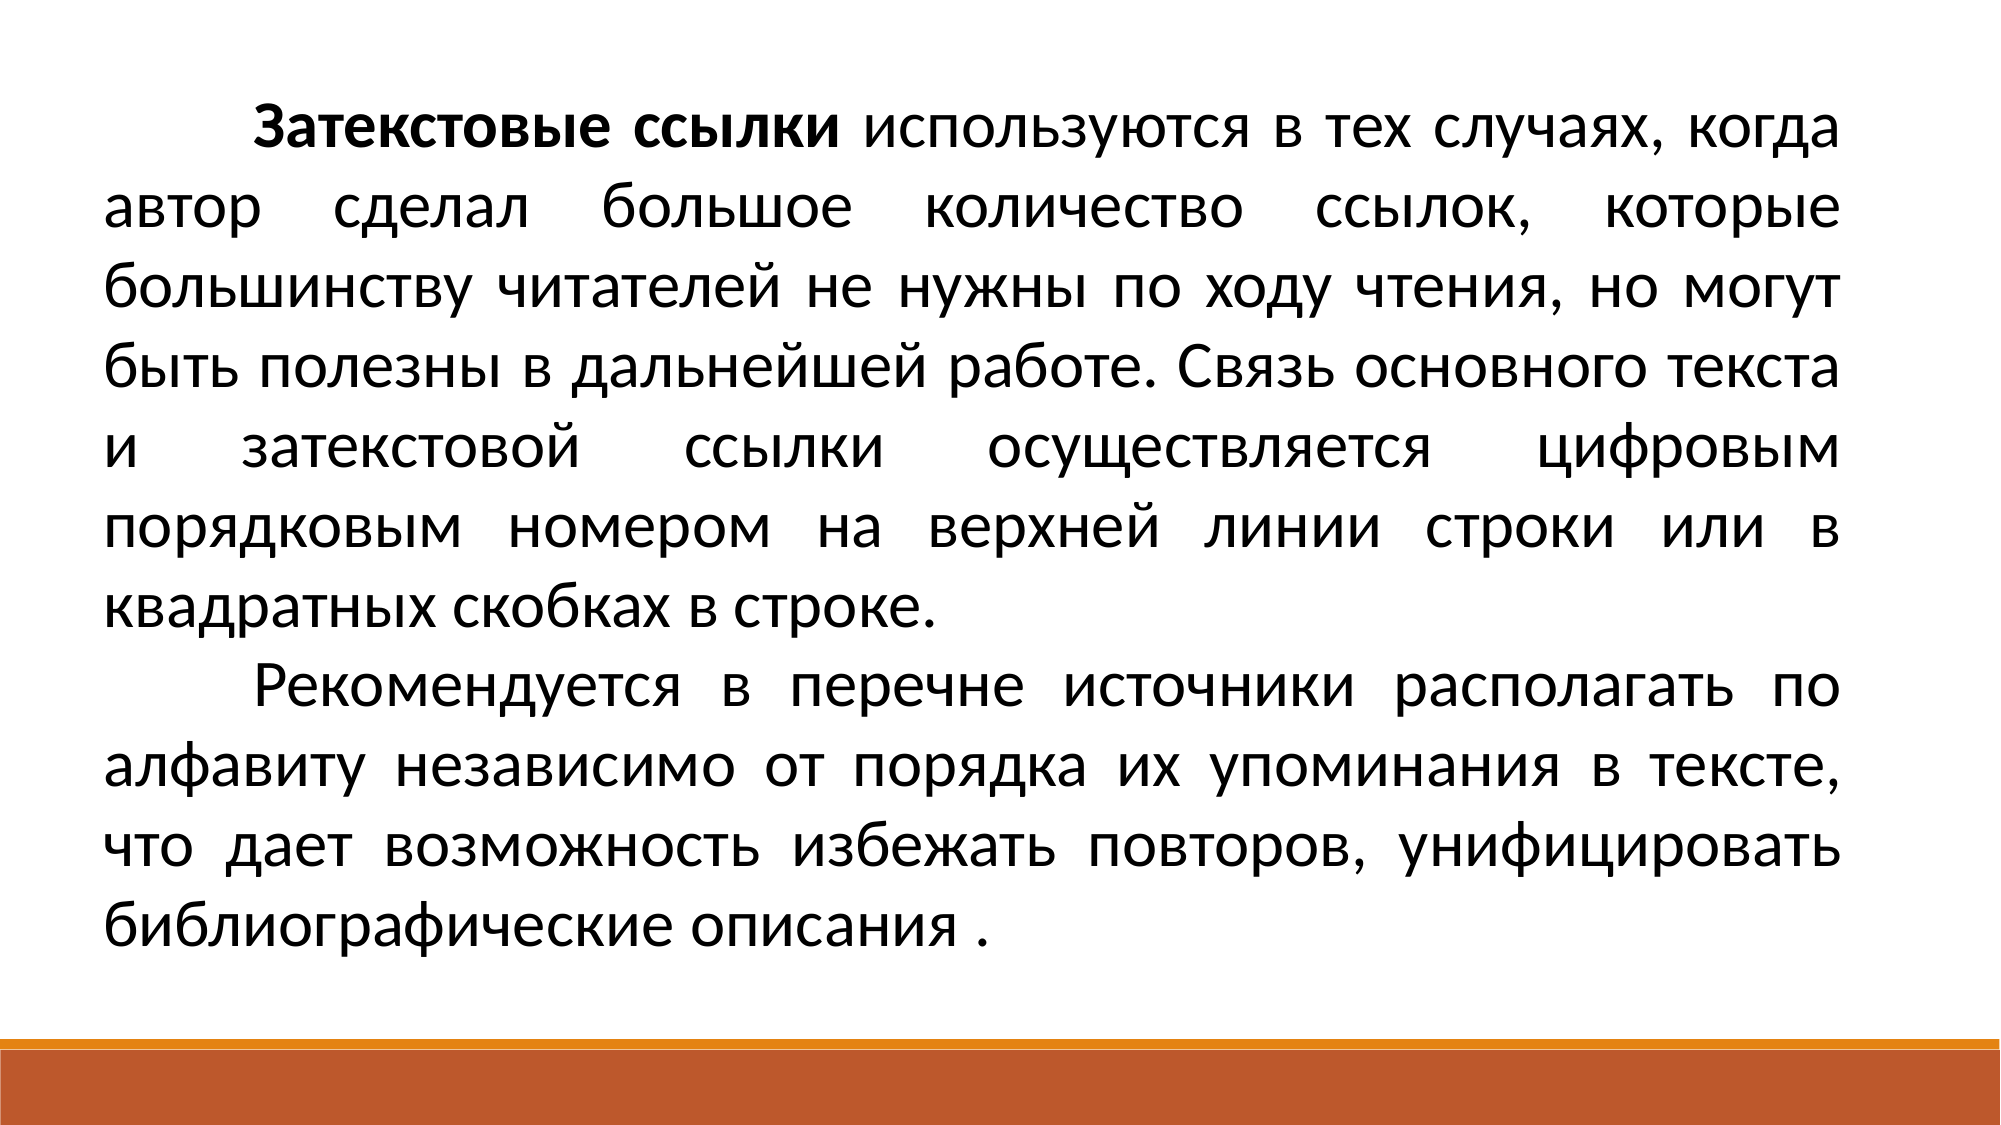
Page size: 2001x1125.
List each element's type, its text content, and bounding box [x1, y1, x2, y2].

text_box Затекстовые ссылки используются в тех случаях, когда автор сделал большое количество ссылок, которые большинству читателей не нужны по ходу чтения, но могут быть полезны в дальнейшей работе. Связь основного текста и затекстовой ссылки осуществляется цифровым порядковым номером на верхней линии строки или в квадратных скобках в строке. Рекомендуется в перечне источники располагать по алфавиту независимо от порядка их упоминания в тексте, что дает возможность избежать повторов, унифицировать библиографические описания . [88, 73, 1857, 968]
